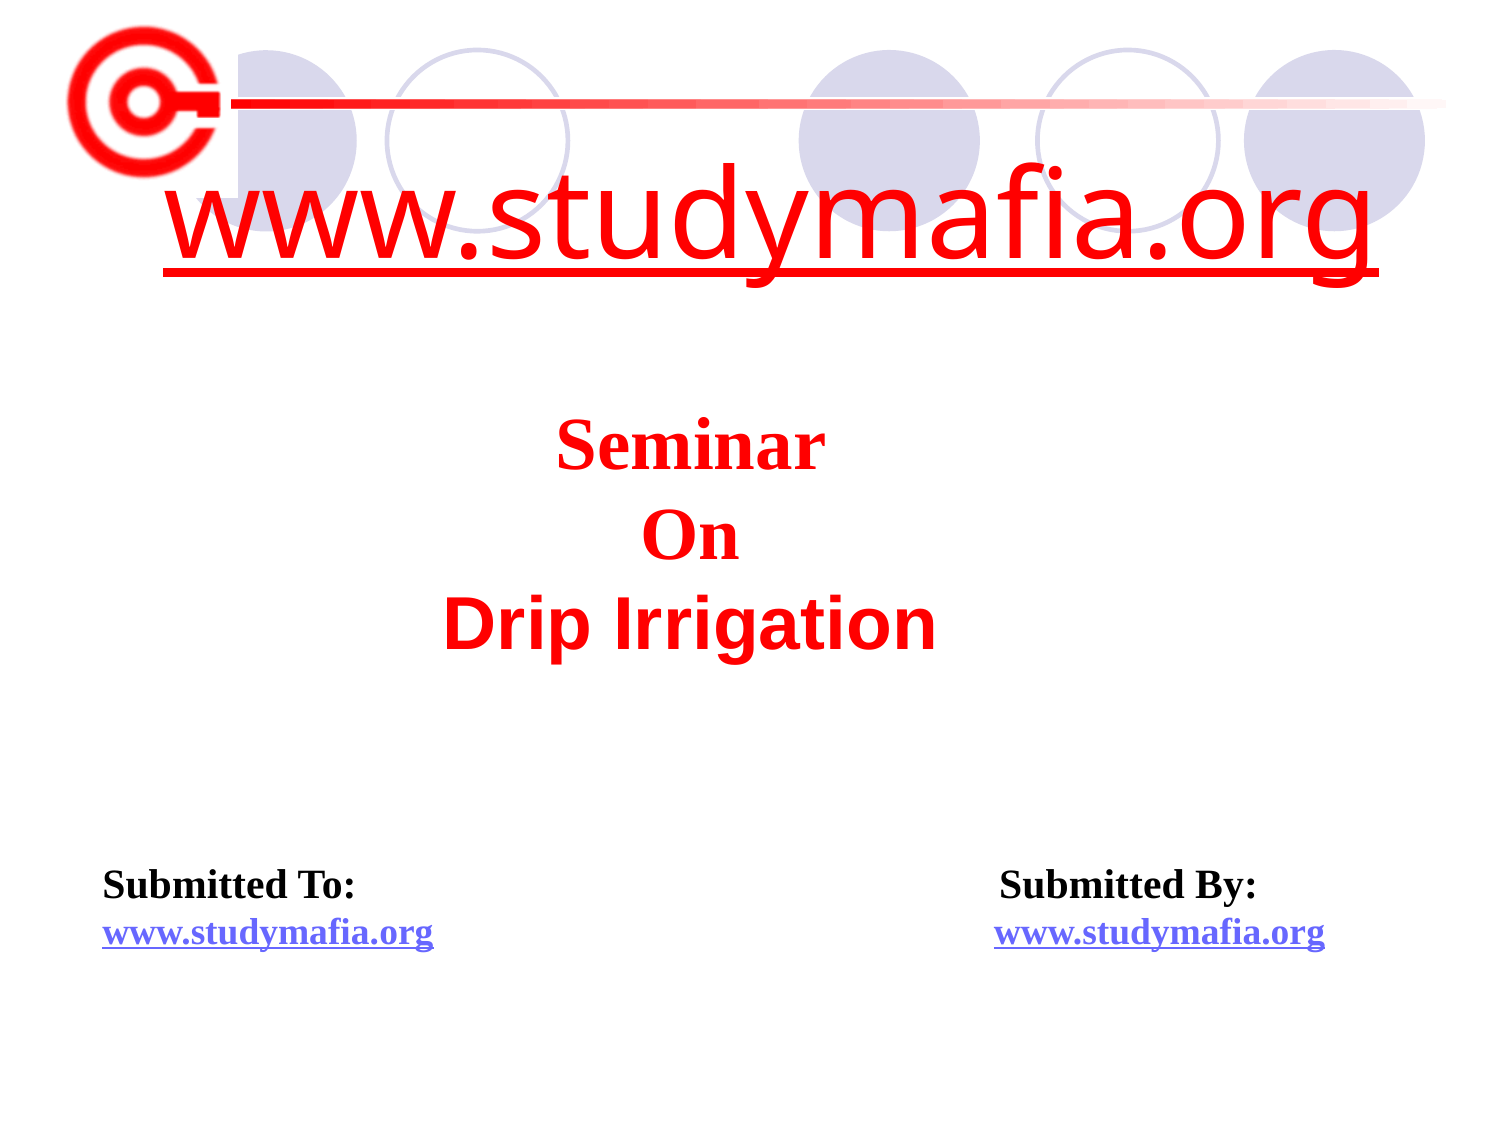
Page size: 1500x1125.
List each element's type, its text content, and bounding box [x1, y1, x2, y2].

picture [49, 9, 1476, 198]
text_box Submitted To: Submitted By: www.studymafia.org www.studymafia.org [87, 849, 1500, 960]
text_box Seminar On Drip Irrigation [287, 387, 1113, 673]
text_box www.studymafia.org [74, 125, 1500, 313]
